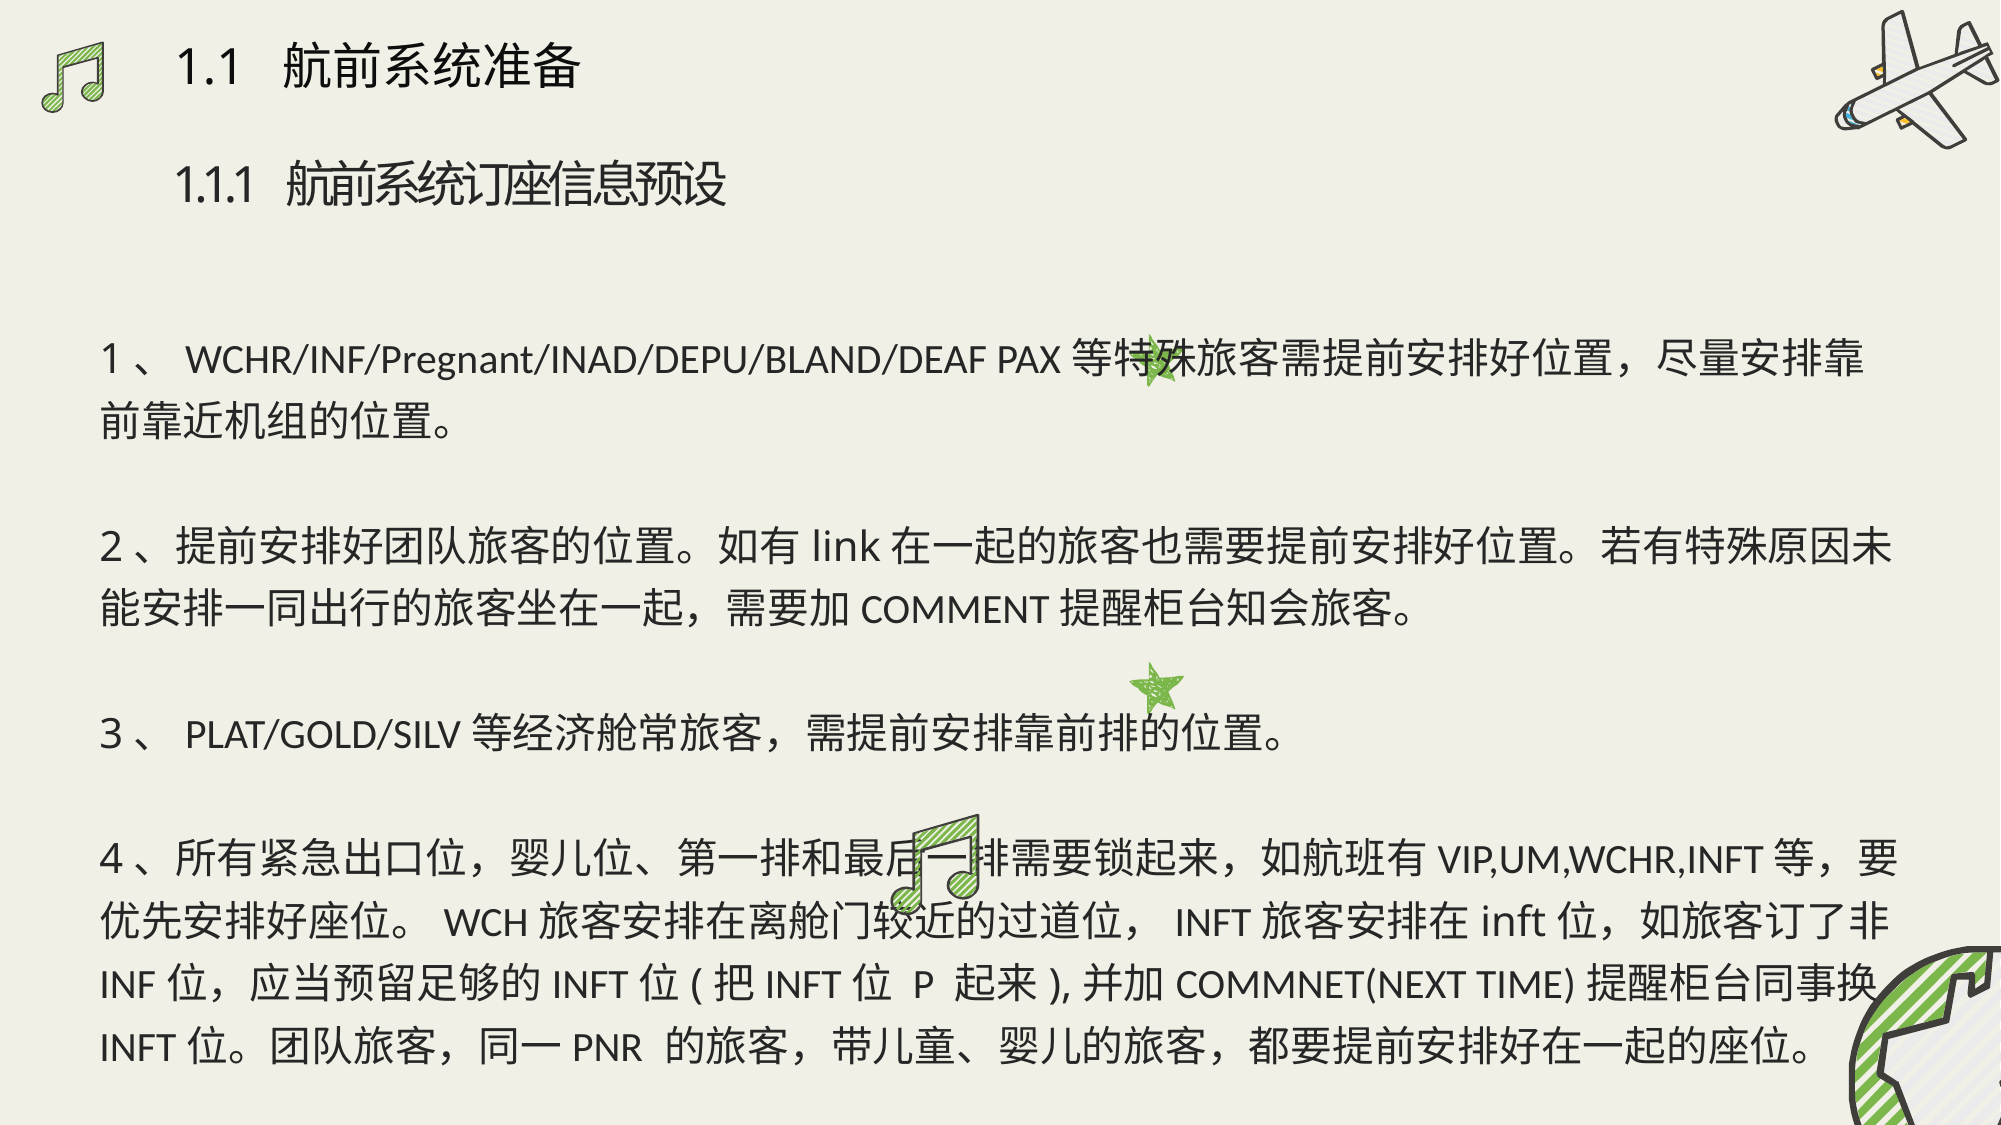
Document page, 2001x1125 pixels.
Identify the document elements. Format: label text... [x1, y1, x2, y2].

text_box 1.1.1 航前系统订座信息预设 [157, 145, 744, 221]
picture [1848, 946, 2000, 1125]
picture [1839, 0, 1987, 172]
text_box 1、WCHR/INF/Pregnant/INAD/DEPU/BLAND/DEAF PAX等特殊旅客需提前安排好位置，尽量安排靠前靠近机组的位置。 2、提前安排好团队旅客的位置。如有link在一起的旅客也需要提前安排好位置。若有特殊原因未能安排一同出行的旅客坐在一起，需要加COMMENT提醒柜台知会旅客。 3、PLAT/GOLD/SILV等经济舱常旅客，需提前安排靠前排的位置。 4、所有紧急出口位，婴儿位、第一排和最后一排需要锁起来，如航班有VIP,UM,WCHR,INFT等，要优先安排好座位。WCH旅客安排在离舱门较近的过道位，INFT旅客安排在inft位，如旅客订了非INF位，应当预留足够的INFT位(把INFT位 P 起来),并加COMMNET(NEXT TIME)提醒柜台同事换INFT位。团队旅客，同一PNR 的旅客，带儿童、婴儿的旅客，都要提前安排好在一起的座位。 [84, 262, 1916, 1125]
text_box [890, 813, 980, 916]
text_box 1.1 航前系统准备 [159, 27, 598, 103]
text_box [41, 41, 104, 114]
